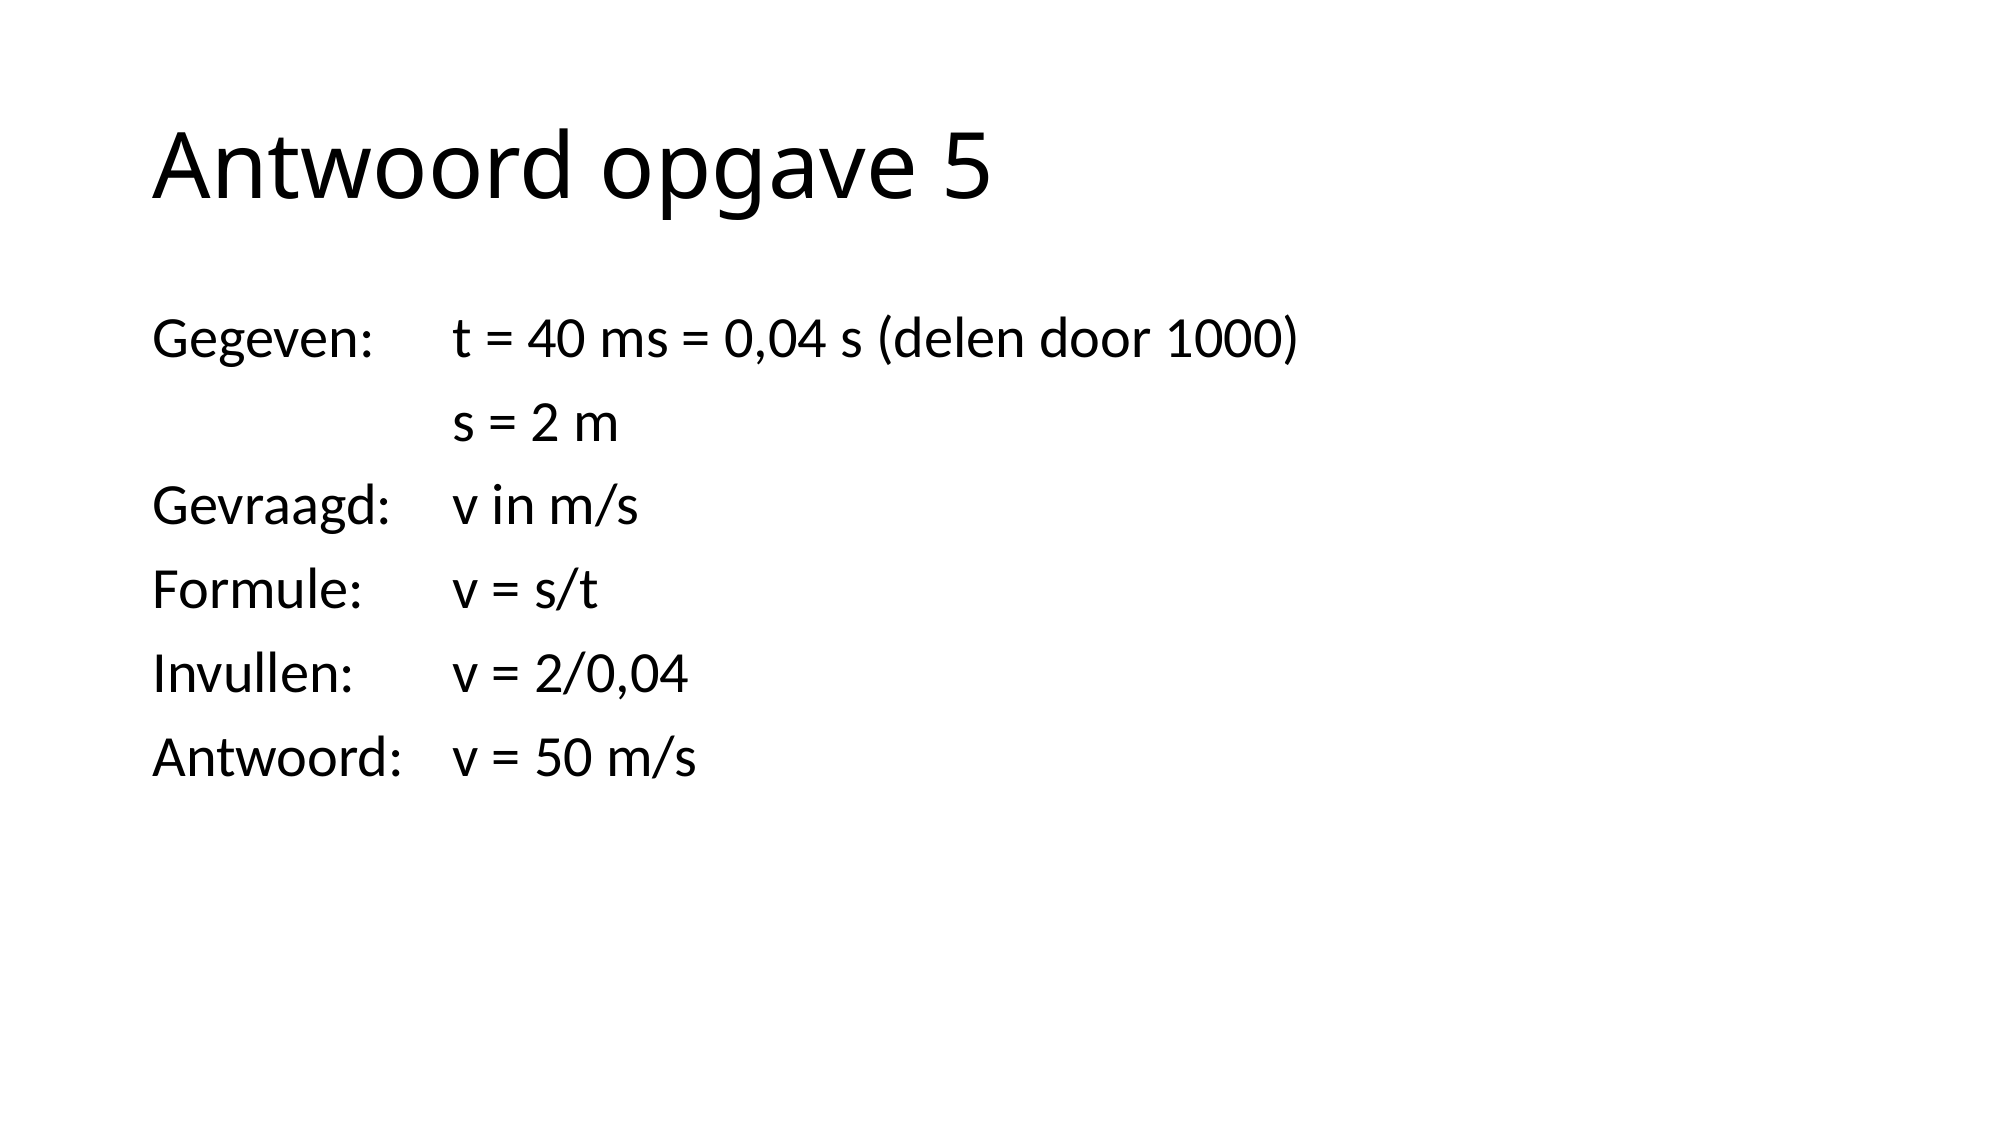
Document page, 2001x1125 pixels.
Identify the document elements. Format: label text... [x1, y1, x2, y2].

list Gegeven: t = 40 ms = 0,04 s (delen door 1000) s = 2 m Gevraagd: v in m/s Formule: v = s/t Invullen: v = 2/0,04 Antwoord: v = 50 m/s [137, 299, 1863, 1014]
title Antwoord opgave 5 [137, 59, 1863, 278]
